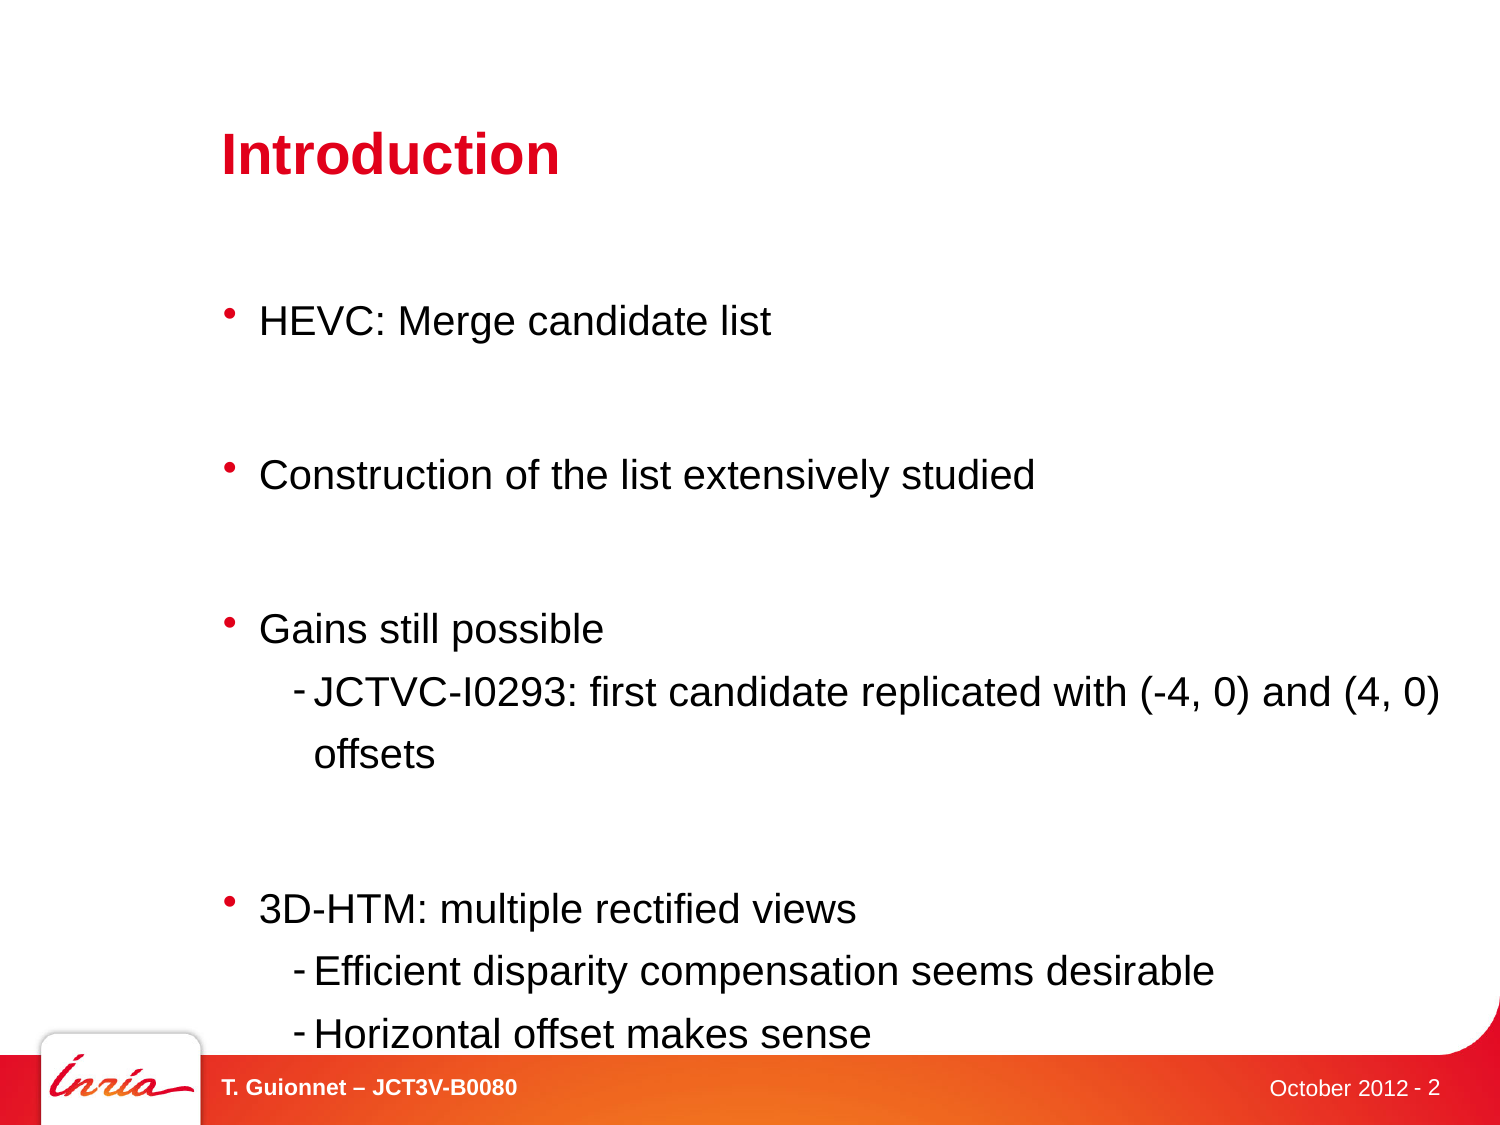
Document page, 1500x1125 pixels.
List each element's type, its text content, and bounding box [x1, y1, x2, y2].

footer T. Guionnet – JCT3V-B0080 [221, 1064, 1078, 1110]
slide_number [1078, 1064, 1410, 1110]
picture [0, 947, 1500, 1125]
slide_number - 2 [1413, 1064, 1500, 1110]
title Introduction [221, 57, 1459, 246]
list HEVC: Merge candidate list Construction of the list extensively studied Gains still possible JCTVC-I0293: first candidate replicated with (-4, 0) and (4, 0) offsets 3D-HTM: multiple rectified views Efficient disparity compensation seems desirable Horizontal offset makes sense [222, 280, 1480, 1025]
